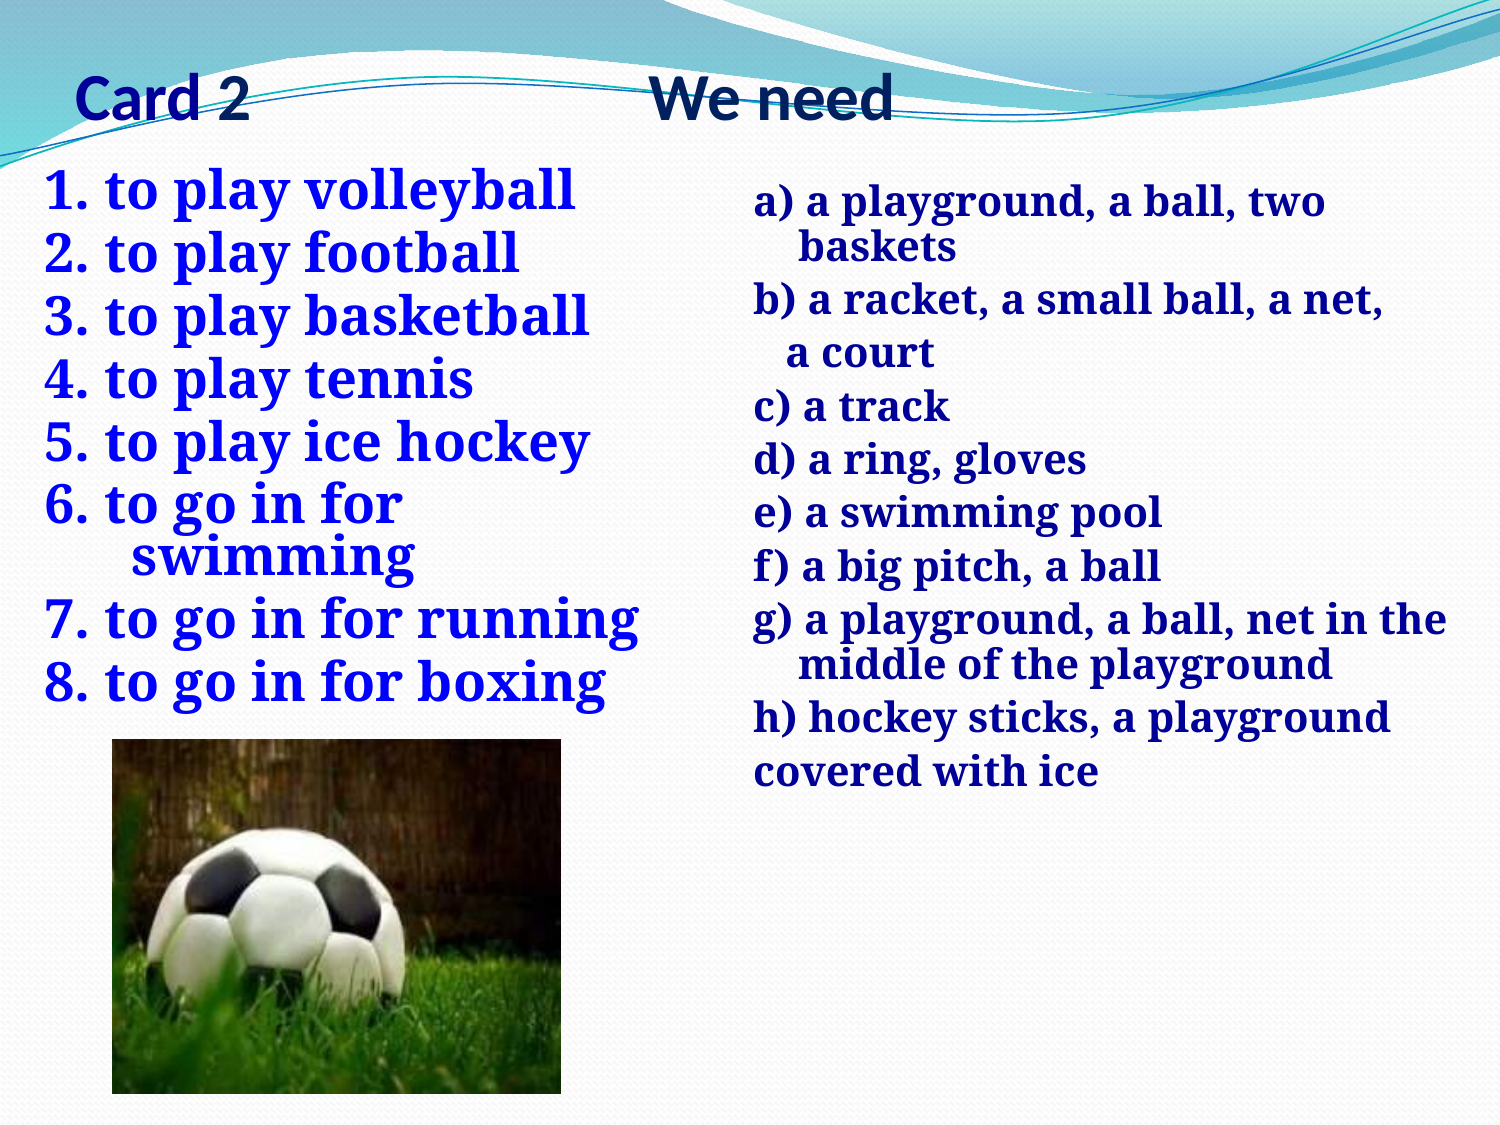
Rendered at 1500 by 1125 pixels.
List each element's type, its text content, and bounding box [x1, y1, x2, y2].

picture [111, 739, 562, 1095]
list 1. to play volleyball 2. to play football 3. to play basketball 4. to play tennis 5. to play ice hockey 6. to go in for swimming 7. to go in for running 8. to go in for boxing [29, 160, 715, 1012]
title Card 2 We need [75, 45, 1376, 134]
list a) a playground, a ball, two baskets b) a racket, a small ball, a net, a court c) a track d) a ring, gloves e) a swimming pool f) a big pitch, a ball g) a playground, a ball, net in the middle of the playground h) hockey sticks, a playground covered with ice [738, 172, 1469, 1006]
